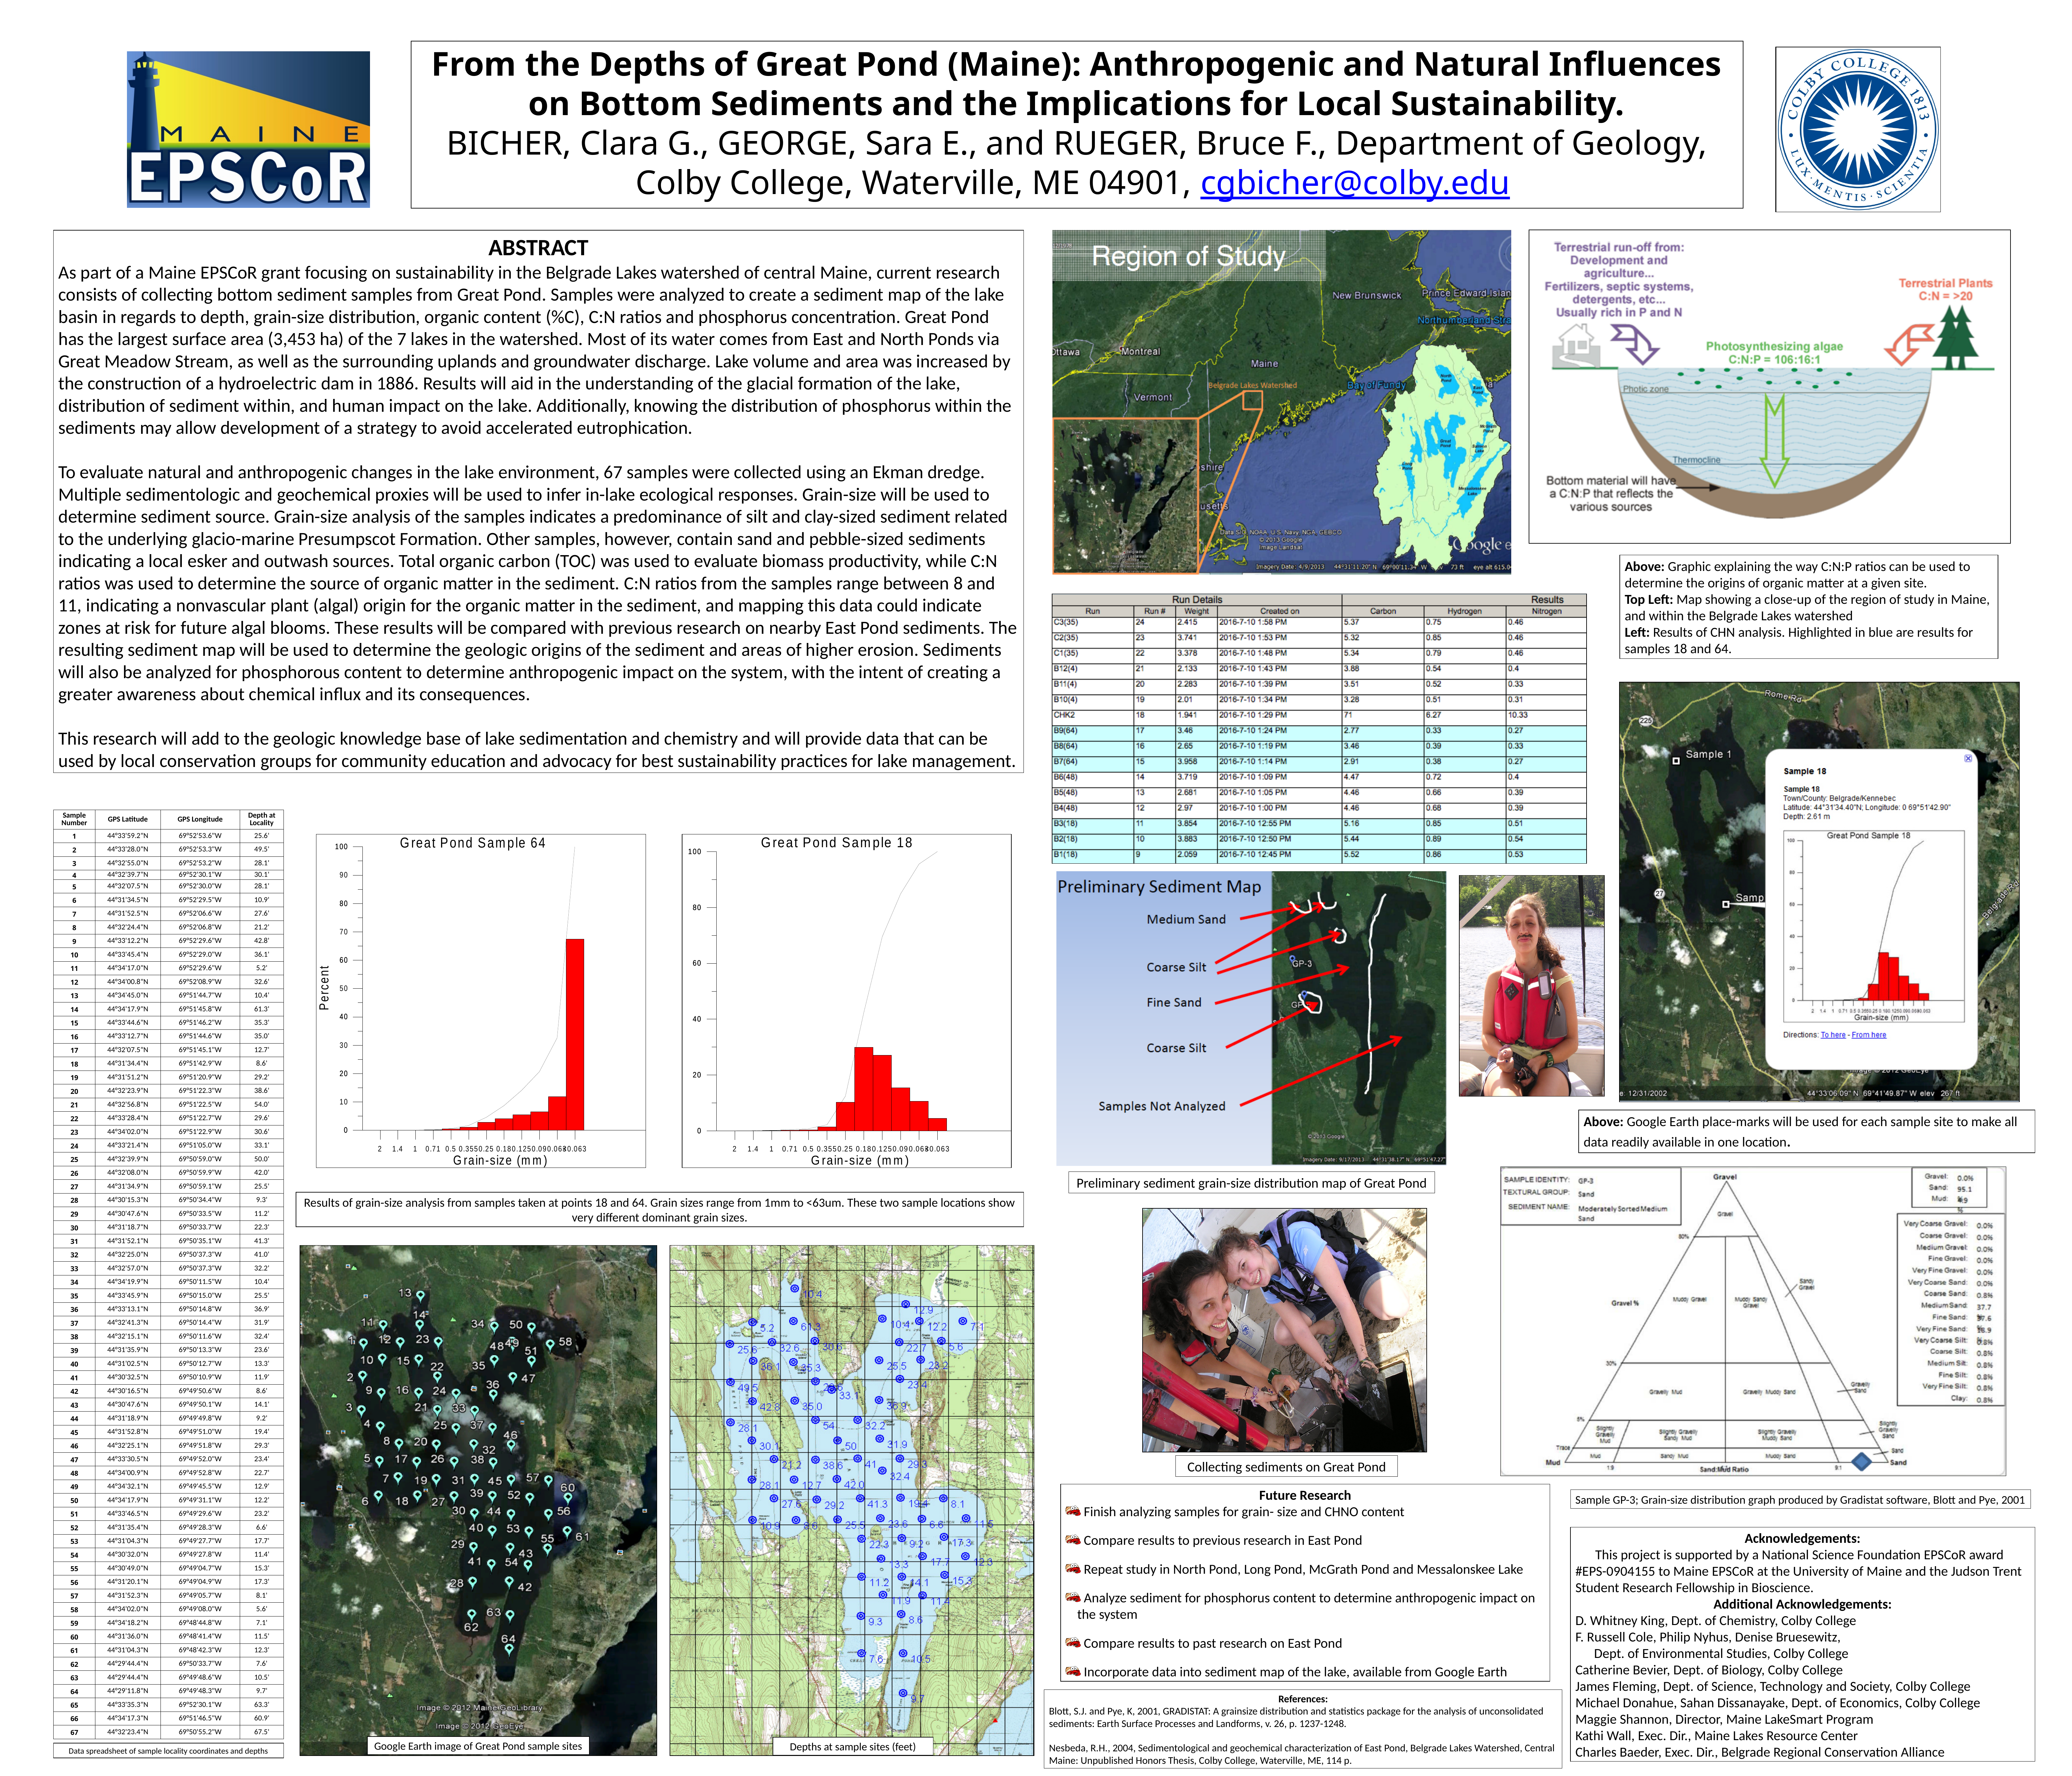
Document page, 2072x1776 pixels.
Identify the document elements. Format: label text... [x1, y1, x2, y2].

table_cell 12.7' [240, 1044, 284, 1057]
table_cell 9.7' [240, 1685, 284, 1698]
table_cell 52 [54, 1521, 95, 1534]
table_cell 41.0' [240, 1248, 284, 1261]
table_cell 9.3' [240, 1194, 284, 1207]
table_cell 69°49'50.1"W [161, 1398, 240, 1411]
table_cell 69°49'27.7"W [161, 1535, 240, 1548]
picture [1143, 1208, 1427, 1452]
table_cell 69°51'45.8"W [161, 1002, 240, 1016]
table_cell 30.1' [240, 870, 284, 879]
text_box From the Depths of Great Pond (Maine): Anthropogenic and Natural Influences on Bottom Sediments and the Implications for Local Sustainability. BICHER, Clara G., GEORGE, Sara E., and RUEGER, Bruce F., Department of Geology, Colby College, Waterville, ME 04901, cgbicher@colby.edu [411, 41, 1743, 208]
table_cell 69°52'29.6"W [161, 962, 240, 975]
table_cell 44°32'25.0"N [95, 1248, 160, 1261]
table_cell 25.6' [240, 829, 284, 843]
table_cell 44°32'07.5"N [95, 880, 160, 893]
table_cell 41 [54, 1371, 95, 1384]
picture [1065, 1666, 1081, 1676]
table_cell 44°32'15.1"N [95, 1330, 160, 1343]
text_box Acknowledgements: This project is supported by a National Science Foundation EPSCoR award #EPS-0904155 to Maine EPSCoR at the University of Maine and the Judson Trent Student Research Fellowship in Bioscience. Additional Acknowledgements: D. Whitney King, Dept. of Chemistry, Colby College F. Russell Cole, Philip Nyhus, Denise Bruesewitz, Dept. of Environmental Studies, Colby College Catherine Bevier, Dept. of Biology, Colby College James Fleming, Dept. of Science, Technology and Society, Colby College Michael Donahue, Sahan Dissanayake, Dept. of Economics, Colby College Maggie Shannon, Director, Maine LakeSmart Program Kathi Wall, Exec. Dir., Maine Lakes Resource Center Charles Baeder, Exec. Dir., Belgrade Regional Conservation Alliance [1570, 1527, 2035, 1762]
table_cell 69°51'22.9"W [161, 1125, 240, 1139]
table_cell 44°33'12.2"N [95, 934, 160, 948]
table_cell 44°34'18.2"N [95, 1616, 160, 1630]
table_cell 69°49'04.9"W [161, 1575, 240, 1589]
table_cell 28.1' [240, 880, 284, 893]
table_cell 44°32'23.9"N [95, 1084, 160, 1098]
table_cell 63.3' [240, 1698, 284, 1712]
table_cell 38.6' [240, 1084, 284, 1098]
table_cell 69°52'53.6"W [161, 829, 240, 843]
table_cell 44°32'08.0"N [95, 1166, 160, 1179]
table_cell 69°51'44.6"W [161, 1030, 240, 1043]
table_cell 13 [54, 989, 95, 1002]
table_cell 44°30'47.6"N [95, 1398, 160, 1411]
table_cell 69°50'34.4"W [161, 1194, 240, 1207]
table_cell 11 [54, 962, 95, 975]
table_cell 44°32'25.1"N [95, 1439, 160, 1452]
table_cell 44°31'35.9"N [95, 1344, 160, 1357]
table_cell 7.1' [240, 1616, 284, 1630]
picture [682, 834, 1011, 1168]
table_cell 31.9' [240, 1316, 284, 1330]
table_cell 15.3' [240, 1562, 284, 1575]
table_cell 69°51'22.3"W [161, 1084, 240, 1098]
table_cell 51 [54, 1507, 95, 1520]
table_cell 69°48'42.3"W [161, 1644, 240, 1657]
table_cell 3 [54, 857, 95, 870]
table_cell 44°29'44.4"N [95, 1657, 160, 1670]
table_cell 17.3' [240, 1575, 284, 1589]
table_cell 54.0' [240, 1098, 284, 1111]
table_cell 69°50'59.1"W [161, 1180, 240, 1193]
table_cell 44°32'24.4"N [95, 921, 160, 934]
table_cell 47 [54, 1453, 95, 1466]
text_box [300, 1246, 657, 1756]
table_cell 44°33'28.4"N [95, 1112, 160, 1125]
picture [1065, 1563, 1081, 1573]
table_cell 14 [54, 1002, 95, 1016]
text_box Sample GP-3; Grain-size distribution graph produced by Gradistat software, Blott and Pye, 2001 [1570, 1490, 2031, 1509]
table_cell 12 [54, 975, 95, 989]
table_cell 23.2' [240, 1507, 284, 1520]
table_cell 44°33'30.5"N [95, 1453, 160, 1466]
table_cell 44°31'18.7"N [95, 1221, 160, 1234]
table_cell 38 [54, 1330, 95, 1343]
table_cell 44°32'41.3"N [95, 1316, 160, 1330]
table_cell 44°30'32.0"N [95, 1548, 160, 1562]
table_cell 69°51'22.5"W [161, 1098, 240, 1111]
table_cell 44°31'52.1"N [95, 1234, 160, 1248]
table_cell 44°29'44.4"N [95, 1671, 160, 1684]
table_cell 19 [54, 1071, 95, 1084]
table_cell 69°52'08.9"W [161, 975, 240, 989]
table_cell 44°34'45.0"N [95, 989, 160, 1002]
table_cell 69°49'48.6"W [161, 1671, 240, 1684]
table_cell 36.9' [240, 1303, 284, 1316]
table_header GPS Latitude [95, 810, 160, 829]
picture [1065, 1506, 1081, 1516]
picture [1052, 230, 1511, 575]
table_cell 8.6' [240, 1057, 284, 1071]
table_cell 54 [54, 1548, 95, 1562]
table_cell 35 [54, 1289, 95, 1302]
table_cell 56 [54, 1575, 95, 1589]
table_cell 44°33'59.2"N [95, 829, 160, 843]
table_cell 28.1' [240, 857, 284, 870]
table_cell 26 [54, 1166, 95, 1179]
table_cell 30 [54, 1221, 95, 1234]
table_cell 5.6' [240, 1603, 284, 1616]
text_box Results of grain-size analysis from samples taken at points 18 and 64. Grain sizes range from 1mm to <63um. These two sample locations show very different dominant grain sizes. [296, 1192, 1024, 1227]
table_cell 39 [54, 1344, 95, 1357]
table_cell 69°51'42.9"W [161, 1057, 240, 1071]
table_cell 35.3' [240, 1016, 284, 1029]
table_cell 44°31'36.0"N [95, 1630, 160, 1643]
table_cell 69°49'49.8"W [161, 1412, 240, 1425]
table_cell 49.5' [240, 843, 284, 856]
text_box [670, 1246, 1034, 1756]
table_cell 43 [54, 1398, 95, 1411]
table_cell 30.6' [240, 1125, 284, 1139]
table_cell 34 [54, 1275, 95, 1289]
table_cell 44°29'11.8"N [95, 1685, 160, 1698]
table_cell 44°33'45.4"N [95, 948, 160, 961]
table_cell 42 [54, 1385, 95, 1398]
table_cell 44°31'34.5"N [95, 893, 160, 907]
picture [127, 51, 370, 208]
table_cell 8 [54, 921, 95, 934]
table_cell 44°32'57.0"N [95, 1262, 160, 1275]
table_cell 69°52'30.1"W [161, 870, 240, 879]
table_cell 61.3' [240, 1002, 284, 1016]
table_cell 23 [54, 1125, 95, 1139]
table_cell 44 [54, 1412, 95, 1425]
table_cell 32.2' [240, 1262, 284, 1275]
table_cell 69°50'15.0"W [161, 1289, 240, 1302]
table_cell 69°48'44.8"W [161, 1616, 240, 1630]
table_cell 11.5' [240, 1630, 284, 1643]
table_cell 69°51'45.1"W [161, 1044, 240, 1057]
table_cell 69°50'10.9"W [161, 1371, 240, 1384]
table_cell 23.4' [240, 1453, 284, 1466]
table_cell 44°32'39.9"N [95, 1152, 160, 1166]
table_cell 69°52'06.6"W [161, 907, 240, 921]
table_cell 69°49'51.8"W [161, 1439, 240, 1452]
table_cell 44°31'52.8"N [95, 1425, 160, 1439]
table_cell 69°49'04.7"W [161, 1562, 240, 1575]
table_cell 66 [54, 1712, 95, 1725]
table_cell 12.3' [240, 1644, 284, 1657]
table_cell 41.3' [240, 1234, 284, 1248]
table_cell 36.1' [240, 948, 284, 961]
table_cell 69°51'22.7"W [161, 1112, 240, 1125]
table_cell 69°50'37.3"W [161, 1262, 240, 1275]
table_cell 44°32'23.4"N [95, 1725, 160, 1739]
table_cell 44°31'35.4"N [95, 1521, 160, 1534]
text_box Above: Graphic explaining the way C:N:P ratios can be used to determine the origins of organic matter at a given site. Top Left: Map showing a close-up of the region of study in Maine, and within the Belgrade Lakes watershed Left: Results of CHN analysis. Highlighted in blue are results for samples 18 and 64. [1620, 555, 1998, 659]
table_cell 10.9' [240, 893, 284, 907]
table_cell 44°31'02.5"N [95, 1357, 160, 1370]
table_cell 69°49'31.1"W [161, 1493, 240, 1507]
table_cell 44°33'13.1"N [95, 1303, 160, 1316]
table_cell 69°50'33.5"W [161, 1207, 240, 1221]
table_cell 18 [54, 1057, 95, 1071]
table_cell 69°51'46.2"W [161, 1016, 240, 1029]
table_cell 40 [54, 1357, 95, 1370]
table_cell 29 [54, 1207, 95, 1221]
table_cell 20 [54, 1084, 95, 1098]
picture [1500, 1167, 2007, 1476]
table_cell 21 [54, 1098, 95, 1111]
table_cell 44°30'49.0"N [95, 1562, 160, 1575]
table_cell 1 [54, 829, 95, 843]
table_cell 69°50'11.5"W [161, 1275, 240, 1289]
table_cell 50 [54, 1493, 95, 1507]
table_cell 22.7' [240, 1466, 284, 1480]
table_cell 9.2' [240, 1412, 284, 1425]
table_cell 45 [54, 1425, 95, 1439]
text_box Data spreadsheet of sample locality coordinates and depths [53, 1743, 284, 1758]
table_cell 44°33'12.7"N [95, 1030, 160, 1043]
table_cell 60 [54, 1630, 95, 1643]
table_cell 61 [54, 1644, 95, 1657]
picture [1459, 876, 1604, 1097]
table_cell 42.8' [240, 934, 284, 948]
table_cell 46 [54, 1439, 95, 1452]
table_cell 69°50'35.1"W [161, 1234, 240, 1248]
table_cell 44°34'00.8"N [95, 975, 160, 989]
table_cell 8.1' [240, 1589, 284, 1602]
table_cell 57 [54, 1589, 95, 1602]
table_cell 6.6' [240, 1521, 284, 1534]
table_cell 62 [54, 1657, 95, 1670]
table_cell 44°34'17.9"N [95, 1002, 160, 1016]
table_cell 69°50'59.0"W [161, 1152, 240, 1166]
table_cell 44°34'02.0"N [95, 1125, 160, 1139]
table_cell 58 [54, 1603, 95, 1616]
table_cell 10 [54, 948, 95, 961]
table_cell 69°49'08.0"W [161, 1603, 240, 1616]
text_box Above: Google Earth place-marks will be used for each sample site to make all data readily available in one location. [1579, 1110, 2035, 1153]
table_cell 44°31'52.5"N [95, 907, 160, 921]
table_cell 44°31'52.3"N [95, 1589, 160, 1602]
table_cell 12.9' [240, 1480, 284, 1493]
table_cell 69°48'41.4"W [161, 1630, 240, 1643]
table_cell 69°52'29.0"W [161, 948, 240, 961]
table_cell 27.6' [240, 907, 284, 921]
text_box Future Research Finish analyzing samples for grain- size and CHNO content Compare results to previous research in East Pond Repeat study in North Pond, Long Pond, McGrath Pond and Messalonskee Lake Analyze sediment for phosphorus content to determine anthropogenic impact on the system Compare results to past research on East Pond Incorporate data into sediment map of the lake, available from Google Earth [1060, 1484, 1550, 1682]
table_cell 22.3' [240, 1221, 284, 1234]
table_cell 44°31'34.9"N [95, 1180, 160, 1193]
text_box Preliminary sediment grain-size distribution map of Great Pond [1069, 1172, 1435, 1193]
table_cell 42.0' [240, 1166, 284, 1179]
picture [1056, 871, 1447, 1166]
table_cell 44°30'16.5"N [95, 1385, 160, 1398]
table_cell 44°34'17.3"N [95, 1712, 160, 1725]
table_cell 5.2' [240, 962, 284, 975]
table_cell 44°31'34.4"N [95, 1057, 160, 1071]
table_cell 69°52'06.8"W [161, 921, 240, 934]
table_header Sample Number [54, 810, 95, 829]
picture [1065, 1637, 1081, 1647]
table_cell 13.3' [240, 1357, 284, 1370]
table_cell 7 [54, 907, 95, 921]
table_cell 69°49'29.6"W [161, 1507, 240, 1520]
text_box Collecting sediments on Great Pond [1175, 1455, 1398, 1477]
table_cell 69°52'29.5"W [161, 893, 240, 907]
table_cell 49 [54, 1480, 95, 1493]
table_cell 53 [54, 1535, 95, 1548]
table_cell 10.4' [240, 1275, 284, 1289]
table_cell 69°52'30.0"W [161, 880, 240, 893]
table_cell 10.4' [240, 989, 284, 1002]
table_cell 65 [54, 1698, 95, 1712]
picture [1529, 230, 2010, 543]
table_cell 44°32'07.5"N [95, 1044, 160, 1057]
table_cell 44°32'55.0"N [95, 857, 160, 870]
table_cell 5 [54, 880, 95, 893]
table_cell 44°30'15.3"N [95, 1194, 160, 1207]
table_cell 12.2' [240, 1493, 284, 1507]
picture [1065, 1592, 1081, 1602]
table_cell 32 [54, 1248, 95, 1261]
table_cell 10.5' [240, 1671, 284, 1684]
table_cell 7.6' [240, 1657, 284, 1670]
table_header GPS Longitude [161, 810, 240, 829]
table_cell 69°50'14.4"W [161, 1316, 240, 1330]
table_cell 29.2' [240, 1071, 284, 1084]
table_cell 33 [54, 1262, 95, 1275]
table_cell 9 [54, 934, 95, 948]
table_cell 69°50'55.2"W [161, 1725, 240, 1739]
table_cell 69°50'37.3"W [161, 1248, 240, 1261]
table_cell 4 [54, 870, 95, 879]
table_cell 17 [54, 1044, 95, 1057]
table_cell 11.4' [240, 1548, 284, 1562]
table_cell 69°49'51.0"W [161, 1425, 240, 1439]
table_cell 32.4' [240, 1330, 284, 1343]
table_cell 44°34'32.1"N [95, 1480, 160, 1493]
table_cell 69°51'46.5"W [161, 1712, 240, 1725]
table_cell 37 [54, 1316, 95, 1330]
table_cell 69°49'27.8"W [161, 1548, 240, 1562]
table_cell 19.4' [240, 1425, 284, 1439]
text_box ABSTRACT As part of a Maine EPSCoR grant focusing on sustainability in the Belgrade Lakes watershed of central Maine, current research consists of collecting bottom sediment samples from Great Pond. Samples were analyzed to create a sediment map of the lake basin in regards to depth, grain-size distribution, organic content (%C), C:N ratios and phosphorus concentration. Great Pond has the largest surface area (3,453 ha) of the 7 lakes in the watershed. Most of its water comes from East and North Ponds via Great Meadow Stream, as well as the surrounding uplands and groundwater discharge. Lake volume and area was increased by the construction of a hydroelectric dam in 1886. Results will aid in the understanding of the glacial formation of the lake, distribution of sediment within, and human impact on the lake. Additionally, knowing the distribution of phosphorus within the sediments may allow development of a strategy to avoid accelerated eutrophication. To evaluate natural and anthropogenic changes in the lake environment, 67 samples were collected using an Ekman dredge. Multiple sedimentologic and geochemical proxies will be used to infer in-lake ecological responses. Grain-size will be used to determine sediment source. Grain-size analysis of the samples indicates a predominance of silt and clay-sized sediment related to the underlying glacio-marine Presumpscot Formation. Other samples, however, contain sand and pebble-sized sediments indicating a local esker and outwash sources. Total organic carbon (TOC) was used to evaluate biomass productivity, while C:N ratios was used to determine the source of organic matter in the sediment. C:N ratios from the samples range between 8 and 11, indicating a nonvascular plant (algal) origin for the organic matter in the sediment, and mapping this data could indicate zones at risk for future algal blooms. These results will be compared with previous research on nearby East Pond sediments. The resulting sediment map will be used to determine the geologic origins of the sediment and areas of higher erosion. Sediments will also be analyzed for phosphorous content to determine anthropogenic impact on the system, with the intent of creating a greater awareness about chemical influx and its consequences. This research will add to the geologic knowledge base of lake sedimentation and chemistry and will provide data that can be used by local conservation groups for community education and advocacy for best sustainability practices for lake management. [53, 230, 1024, 773]
table_cell 69°52'30.1"W [161, 1698, 240, 1712]
table_cell 44°34'17.0"N [95, 962, 160, 975]
table_cell 2 [54, 843, 95, 856]
table_cell 44°31'18.9"N [95, 1412, 160, 1425]
table_cell 44°34'19.9"N [95, 1275, 160, 1289]
table_cell 64 [54, 1685, 95, 1698]
table_cell 28 [54, 1194, 95, 1207]
table_cell 44°30'32.5"N [95, 1371, 160, 1384]
table_cell 44°31'51.2"N [95, 1071, 160, 1084]
table_cell 35.0' [240, 1030, 284, 1043]
table_cell 14.1' [240, 1398, 284, 1411]
table_cell 69°52'29.6"W [161, 934, 240, 948]
table_cell 67 [54, 1725, 95, 1739]
table_cell 69°50'33.7"W [161, 1221, 240, 1234]
table_cell 59 [54, 1616, 95, 1630]
text_box References: Blott, S.J. and Pye, K, 2001, GRADISTAT: A grainsize distribution and statistics package for the analysis of unconsolidated sediments: Earth Surface Processes and Landforms, v. 26, p. 1237-1248. Nesbeda, R.H., 2004, Sedimentological and geochemical characterization of East Pond, Belgrade Lakes Watershed, Central Maine: Unpublished Honors Thesis, Colby College, Waterville, ME, 114 p. [1044, 1690, 1562, 1768]
table_cell 63 [54, 1671, 95, 1684]
table_cell 6 [54, 893, 95, 907]
table_cell 69°50'59.9"W [161, 1166, 240, 1179]
table_cell 44°33'28.0"N [95, 843, 160, 856]
table_cell 8.6' [240, 1385, 284, 1398]
table_cell 69°51'44.7"W [161, 989, 240, 1002]
table_cell 44°31'20.1"N [95, 1575, 160, 1589]
table_cell 69°49'52.8"W [161, 1466, 240, 1480]
table_cell 69°51'05.0"W [161, 1139, 240, 1152]
table_cell 11.2' [240, 1207, 284, 1221]
table_cell 69°49'05.7"W [161, 1589, 240, 1602]
table_cell 29.6' [240, 1112, 284, 1125]
table_cell 69°52'53.2"W [161, 857, 240, 870]
table_cell 17.7' [240, 1535, 284, 1548]
table_cell 25.5' [240, 1289, 284, 1302]
table_cell 69°50'12.7"W [161, 1357, 240, 1370]
table_cell 44°32'56.8"N [95, 1098, 160, 1111]
table_cell 44°34'02.0"N [95, 1603, 160, 1616]
table_cell 60.9' [240, 1712, 284, 1725]
table_cell 27 [54, 1180, 95, 1193]
table_cell 25.5' [240, 1180, 284, 1193]
table_cell 44°34'00.9"N [95, 1466, 160, 1480]
table_cell 44°31'04.3"N [95, 1535, 160, 1548]
table_cell 69°52'53.3"W [161, 843, 240, 856]
table_cell 69°49'52.0"W [161, 1453, 240, 1466]
table_cell 69°50'33.7"W [161, 1657, 240, 1670]
picture [316, 834, 646, 1168]
table_cell 24 [54, 1139, 95, 1152]
picture [1052, 594, 1587, 864]
table_cell 69°51'20.9"W [161, 1071, 240, 1084]
table_cell 44°33'44.6"N [95, 1016, 160, 1029]
table_cell 69°50'13.3"W [161, 1344, 240, 1357]
table_cell 44°33'45.9"N [95, 1289, 160, 1302]
table_cell 11.9' [240, 1371, 284, 1384]
table_cell 69°50'11.6"W [161, 1330, 240, 1343]
table_cell 44°33'21.4"N [95, 1139, 160, 1152]
picture [1065, 1535, 1081, 1544]
table_cell 69°50'14.8"W [161, 1303, 240, 1316]
table_cell 23.6' [240, 1344, 284, 1357]
table_cell 16 [54, 1030, 95, 1043]
table_cell 44°31'04.3"N [95, 1644, 160, 1657]
table_cell 44°33'35.3"N [95, 1698, 160, 1712]
table_cell 32.6' [240, 975, 284, 989]
table_header Depth at Locality [240, 810, 284, 829]
table_cell 15 [54, 1016, 95, 1029]
table_cell 29.3' [240, 1439, 284, 1452]
table_cell 44°34'17.9"N [95, 1493, 160, 1507]
table_cell 44°33'46.5"N [95, 1507, 160, 1520]
picture [1619, 682, 2019, 1102]
table_cell 55 [54, 1562, 95, 1575]
picture [1776, 47, 1941, 212]
table_cell 33.1' [240, 1139, 284, 1152]
table_cell 69°49'48.3"W [161, 1685, 240, 1698]
table_cell 22 [54, 1112, 95, 1125]
table_cell 25 [54, 1152, 95, 1166]
table_cell 67.5' [240, 1725, 284, 1739]
table_cell 21.2' [240, 921, 284, 934]
table_cell 44°32'39.7"N [95, 870, 160, 879]
table_cell 48 [54, 1466, 95, 1480]
table_cell 50.0' [240, 1152, 284, 1166]
table_cell 69°49'50.6"W [161, 1385, 240, 1398]
table_cell 69°49'28.3"W [161, 1521, 240, 1534]
table_cell 31 [54, 1234, 95, 1248]
table_cell 44°30'47.6"N [95, 1207, 160, 1221]
table_cell 69°49'45.5"W [161, 1480, 240, 1493]
table_cell 36 [54, 1303, 95, 1316]
